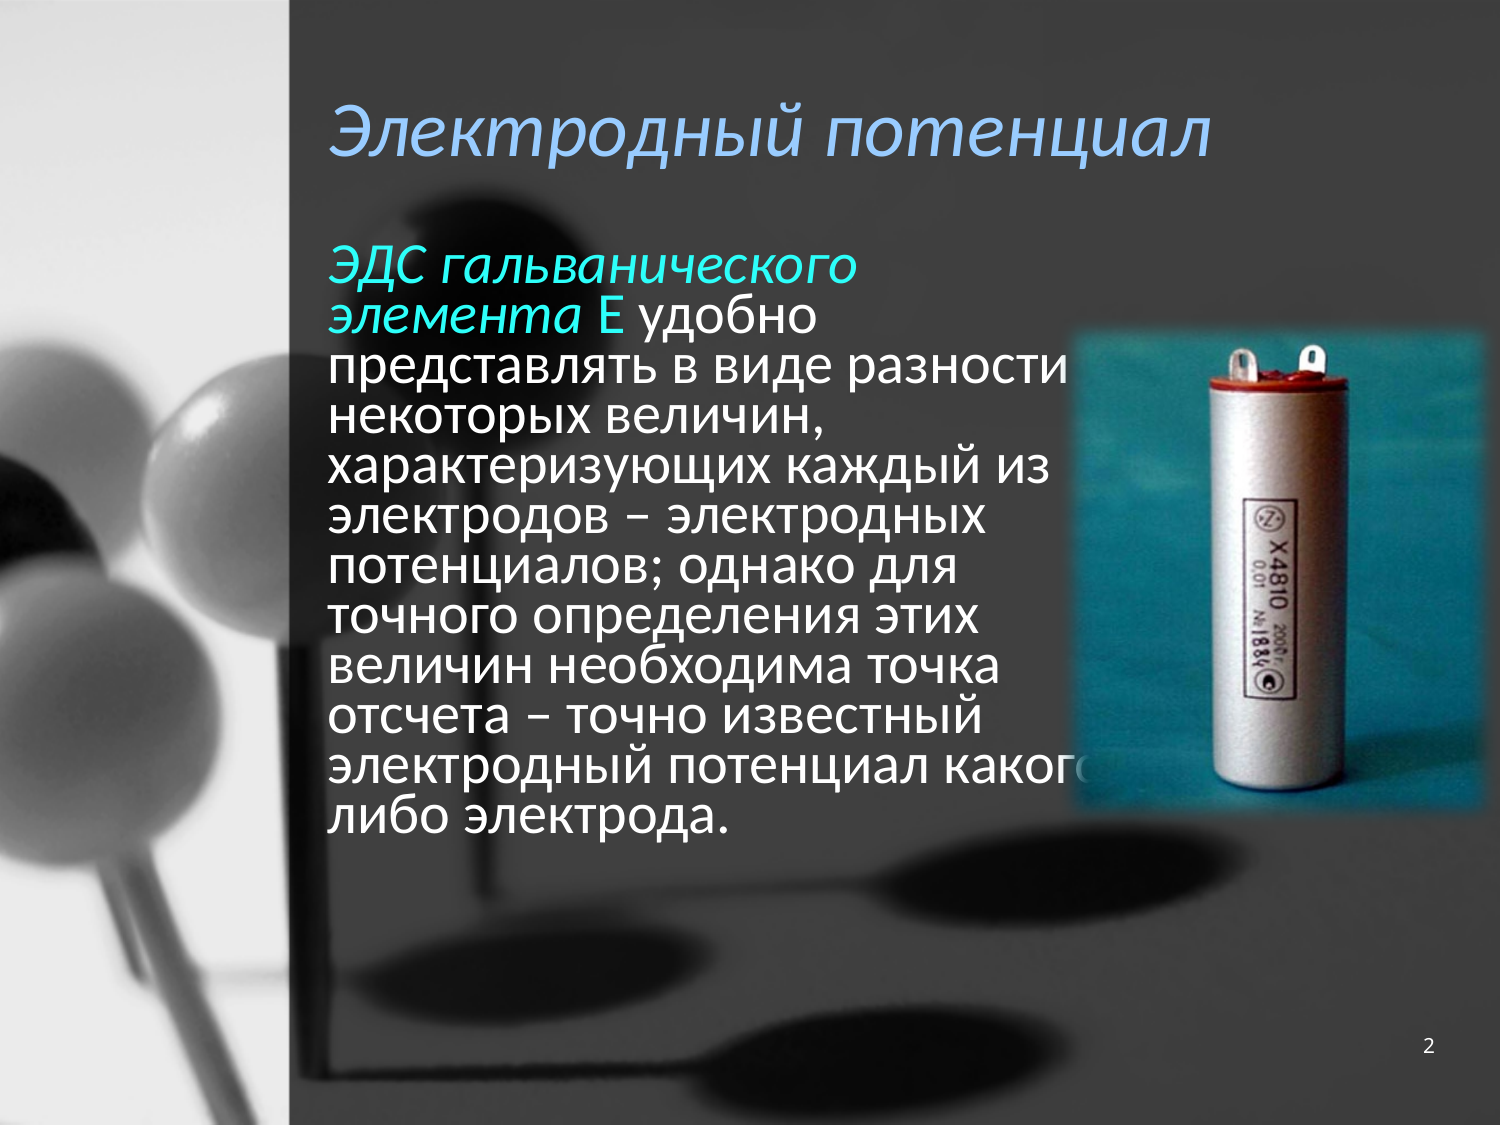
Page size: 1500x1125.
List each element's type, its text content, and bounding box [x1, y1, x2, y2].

list ЭДС гальванического элемента E удобно представлять в виде разности некоторых величин, характеризующих каждый из электродов – электродных потенциалов; однако для точного определения этих величин необходима точка отсчета – точно известный электродный потенциал какого-либо электрода. [312, 237, 1141, 1001]
picture [0, 0, 1500, 1125]
title Электродный потенциал [312, 37, 1451, 213]
slide_number 2 [1237, 1025, 1450, 1100]
